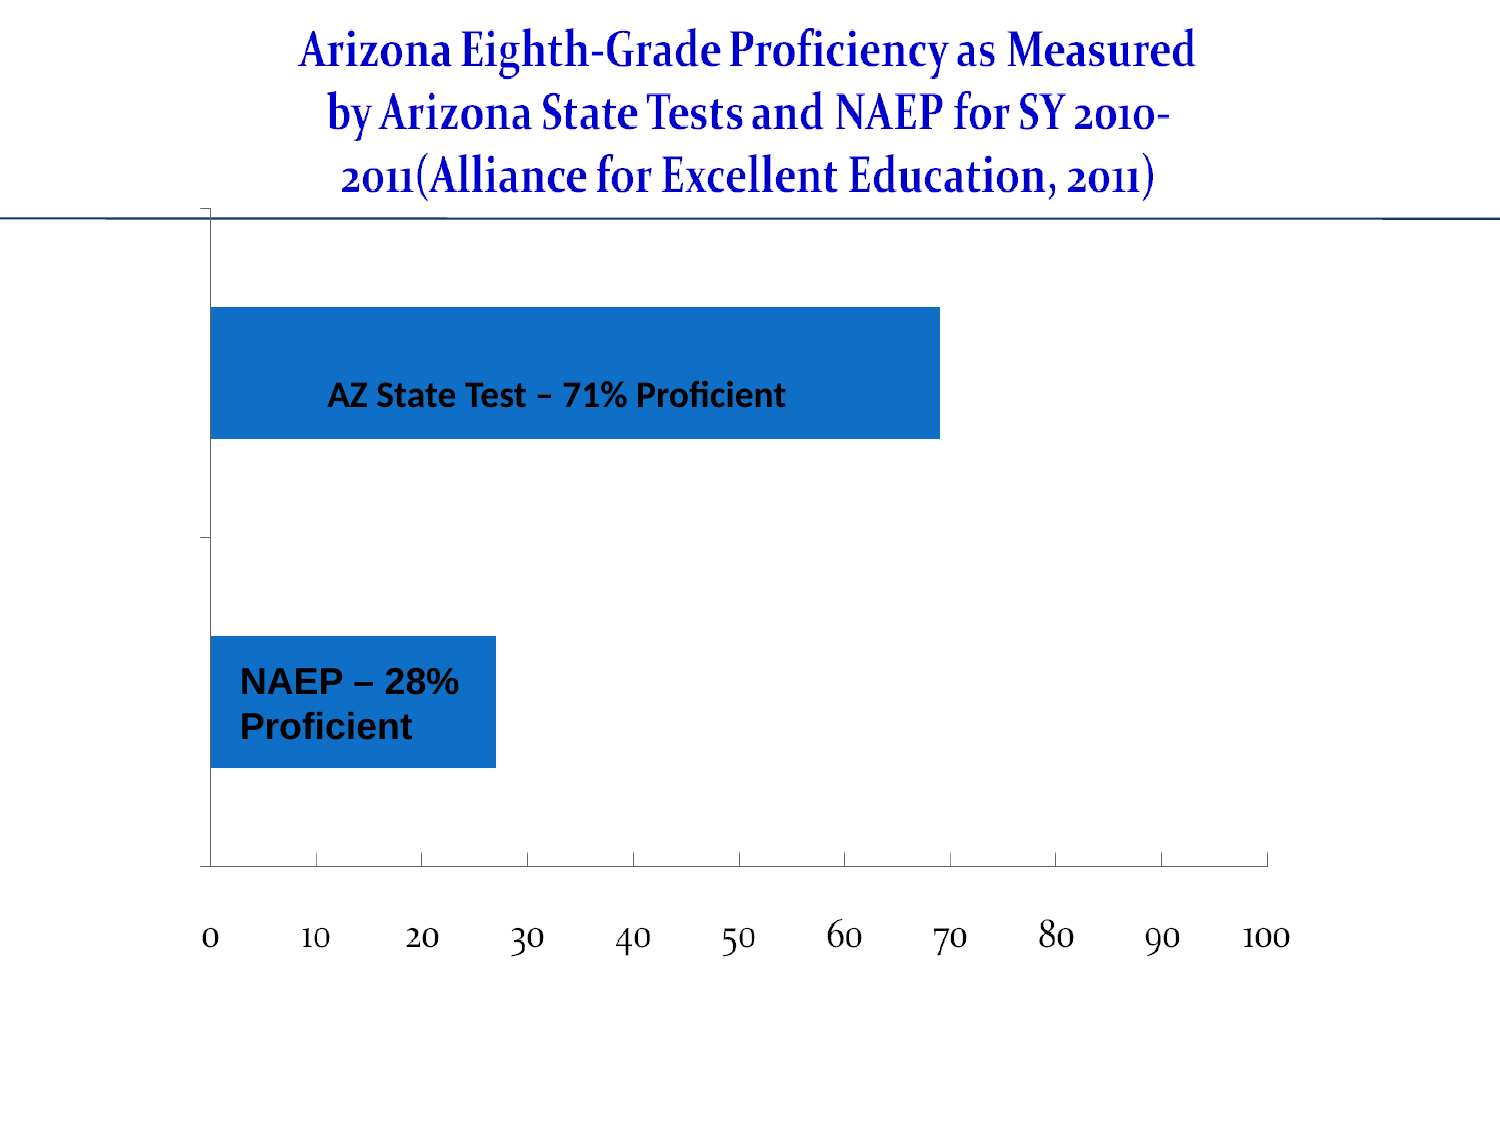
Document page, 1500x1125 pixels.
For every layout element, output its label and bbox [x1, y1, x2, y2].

list [149, 0, 1326, 1013]
